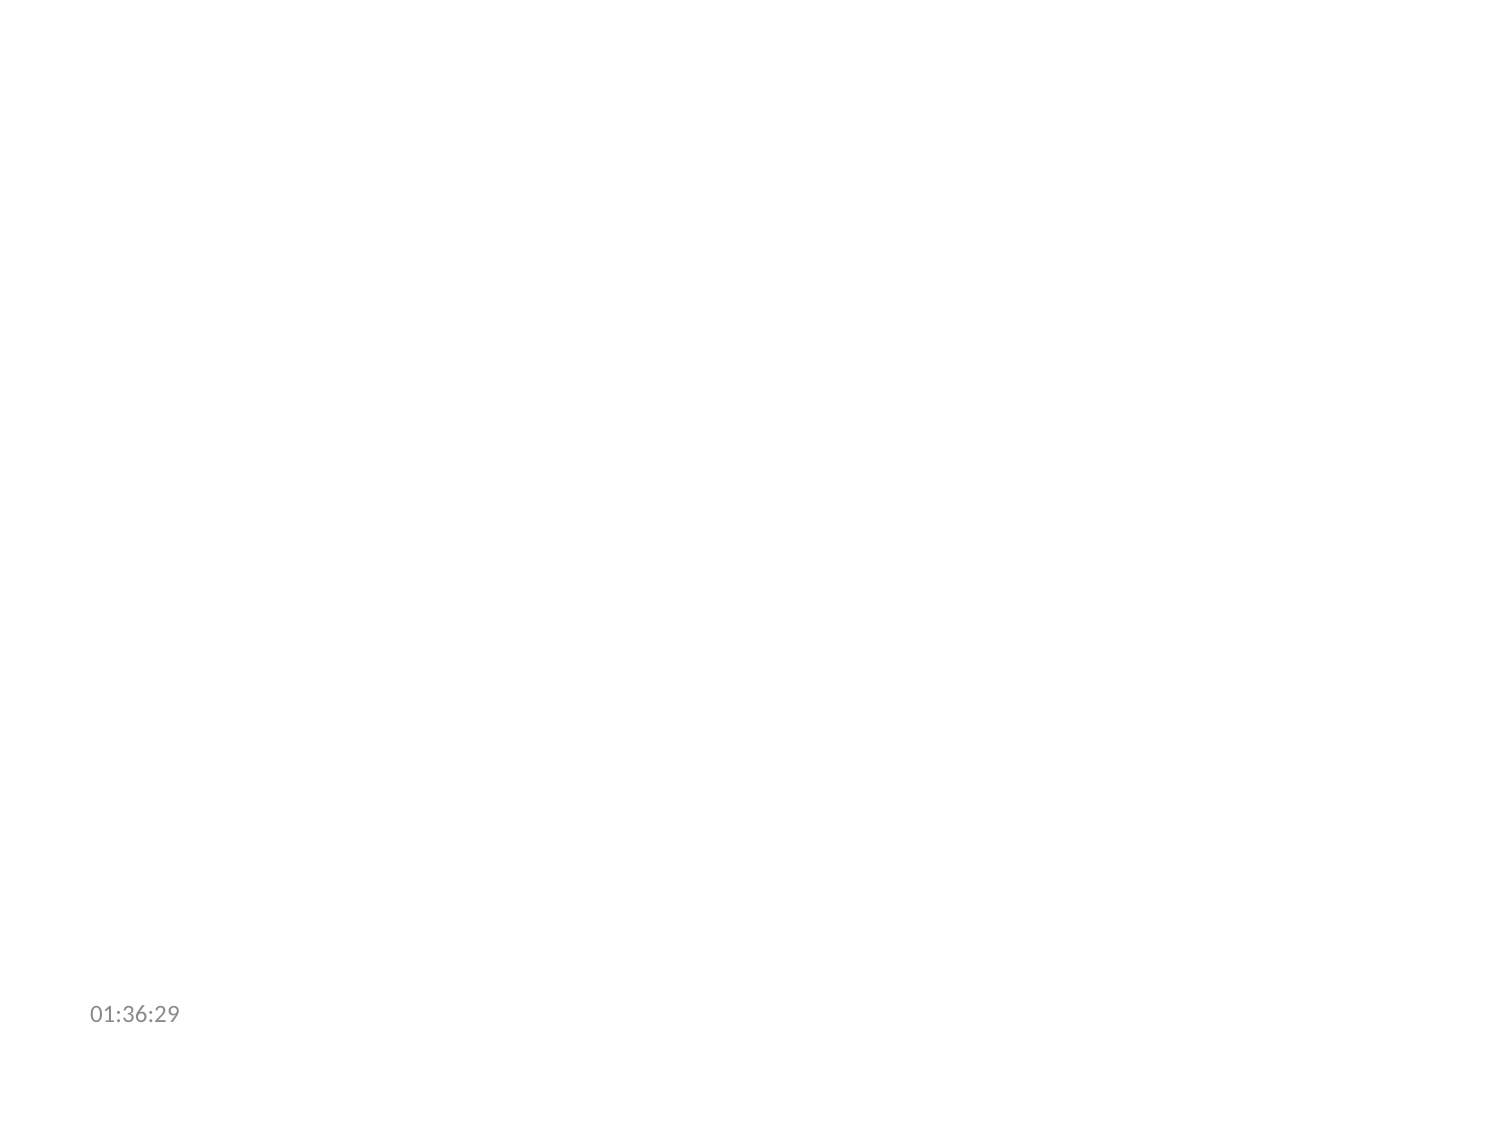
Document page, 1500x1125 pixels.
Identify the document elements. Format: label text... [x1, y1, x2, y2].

text_box 15:35:09 [75, 982, 425, 1043]
